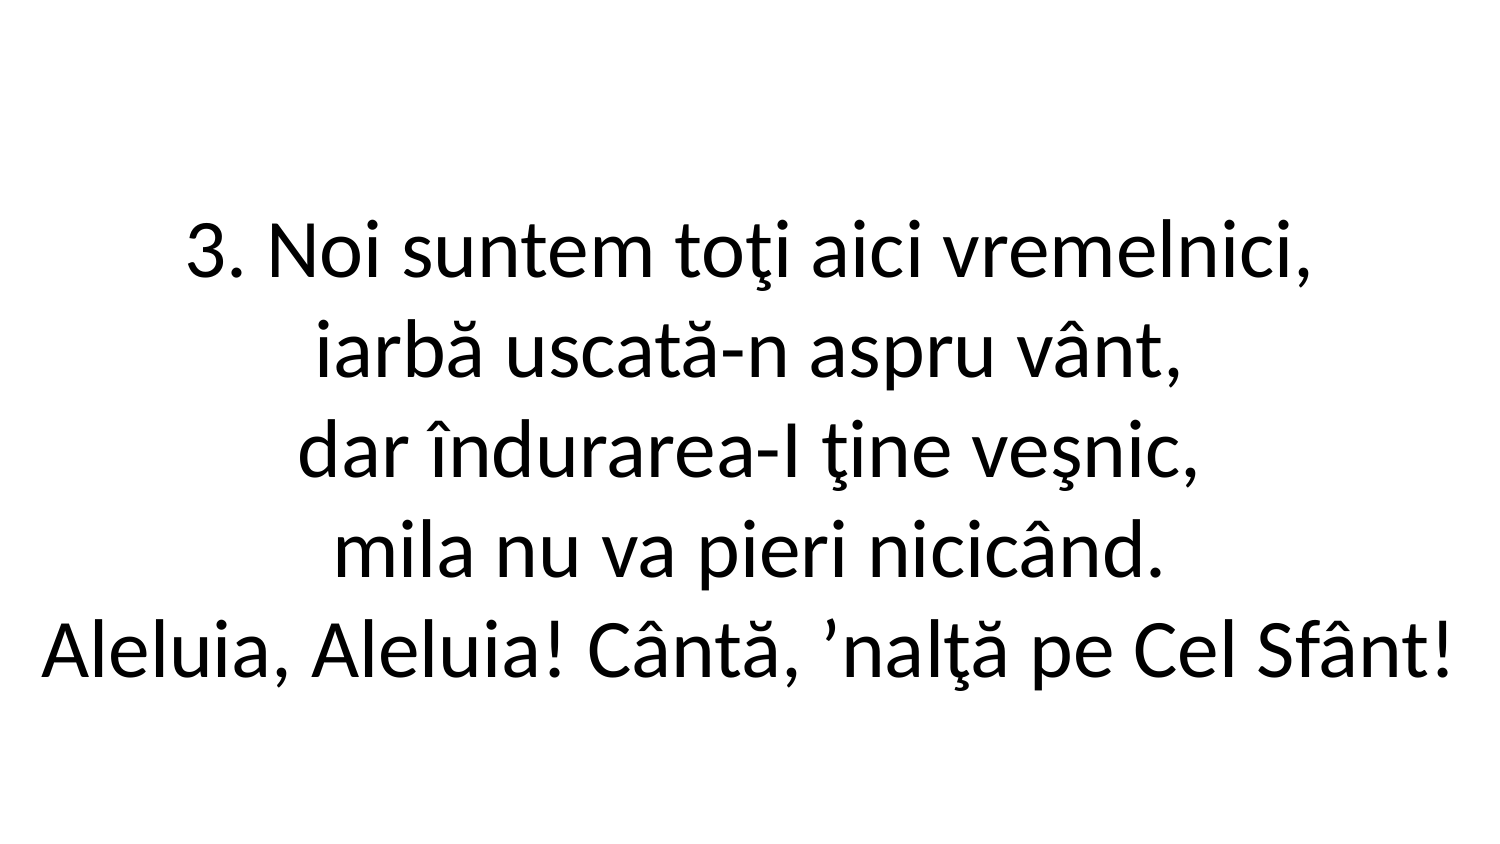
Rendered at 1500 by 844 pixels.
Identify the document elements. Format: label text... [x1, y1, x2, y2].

text_box 3. Noi suntem toţi aici vremelnici, iarbă uscată-n aspru vânt, dar îndurarea-I ţine veşnic, mila nu va pieri nicicând. Aleluia, Aleluia! Cântă, ʼnalţă pe Cel Sfânt! [26, 142, 1474, 702]
